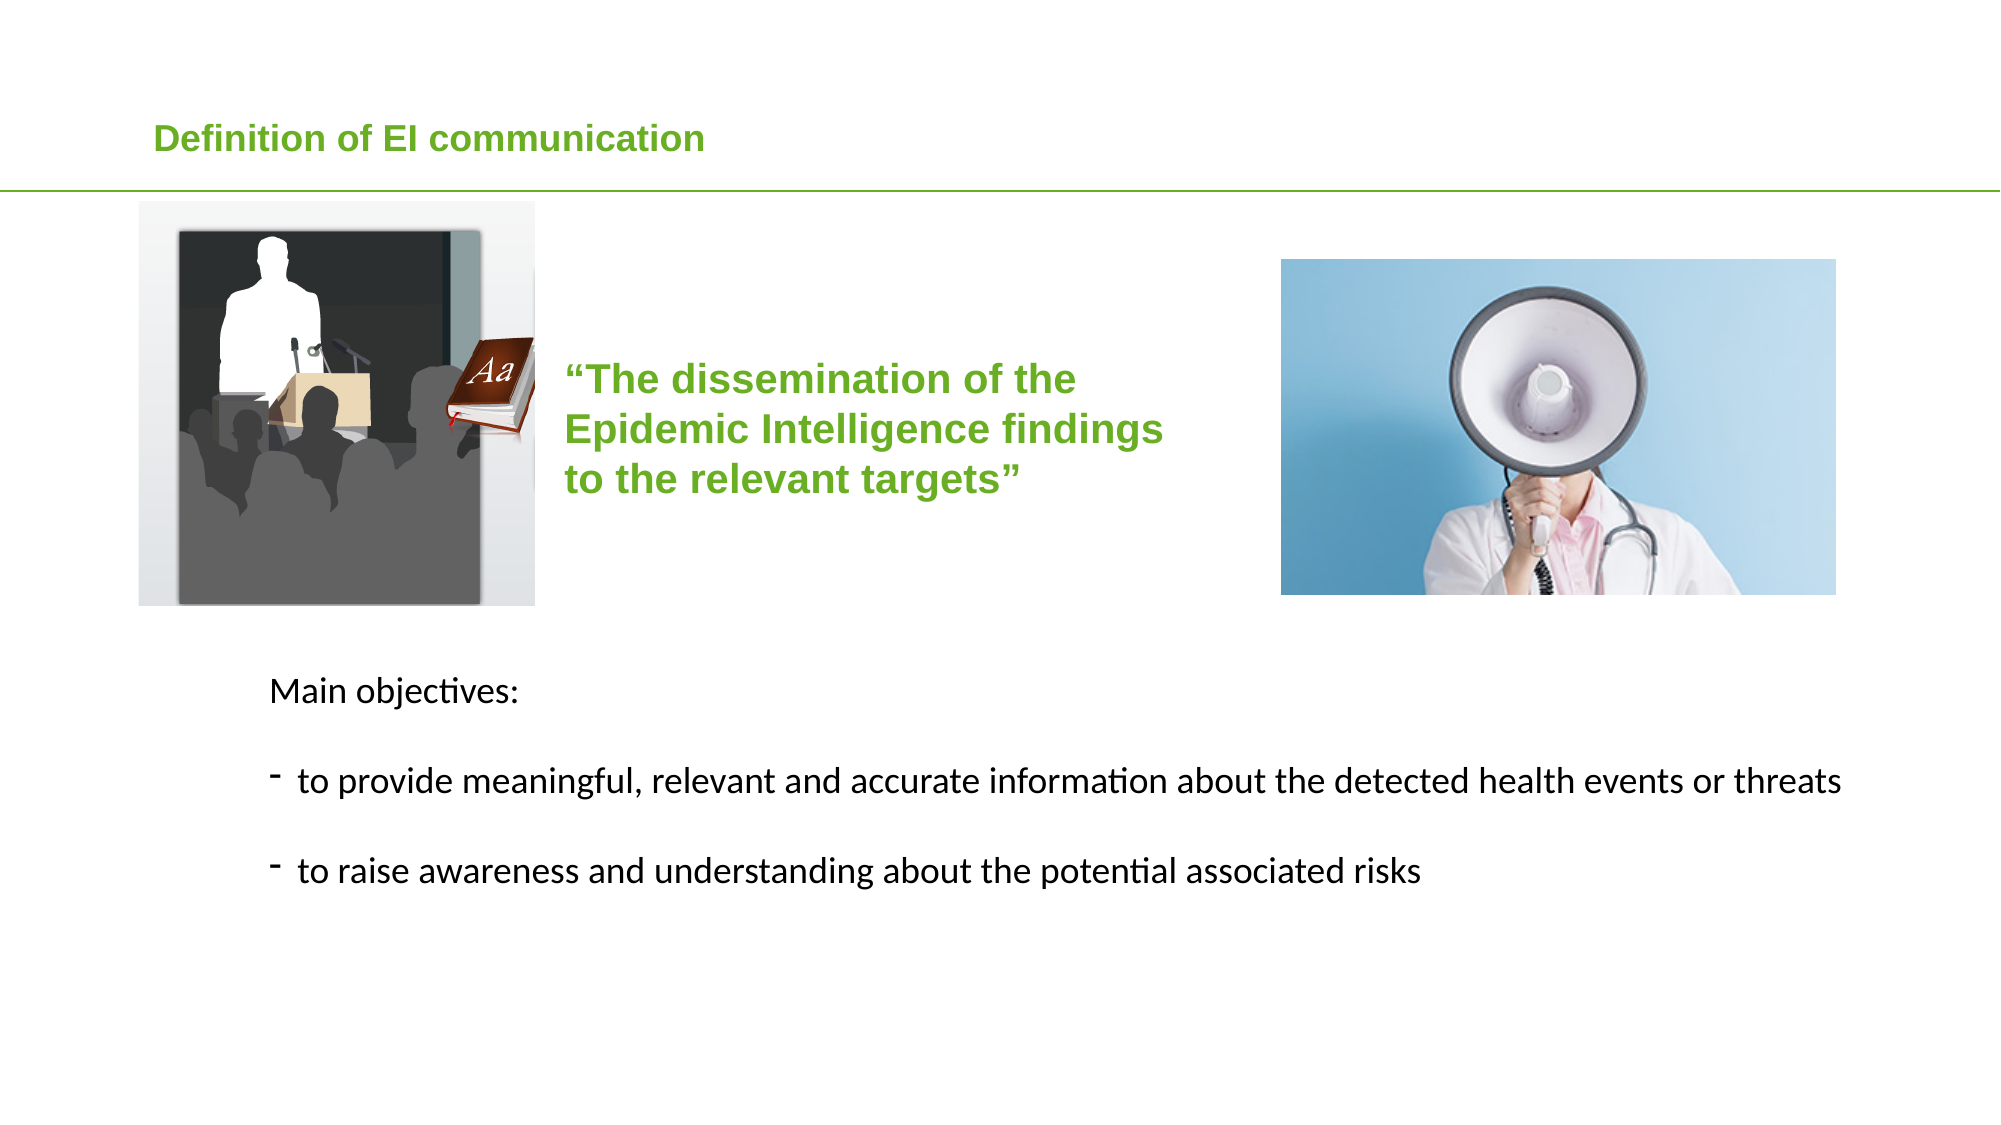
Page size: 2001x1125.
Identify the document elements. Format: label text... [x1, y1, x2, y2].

text_box “The dissemination of the Epidemic Intelligence findings to the relevant targets” [549, 344, 1200, 509]
picture [1281, 259, 1836, 595]
text_box Definition of EI communication [138, 106, 1339, 167]
picture [138, 201, 535, 606]
text_box Main objectives: to provide meaningful, relevant and accurate information about the detected health events or threats to raise awareness and understanding about the potential associated risks [254, 613, 2000, 899]
